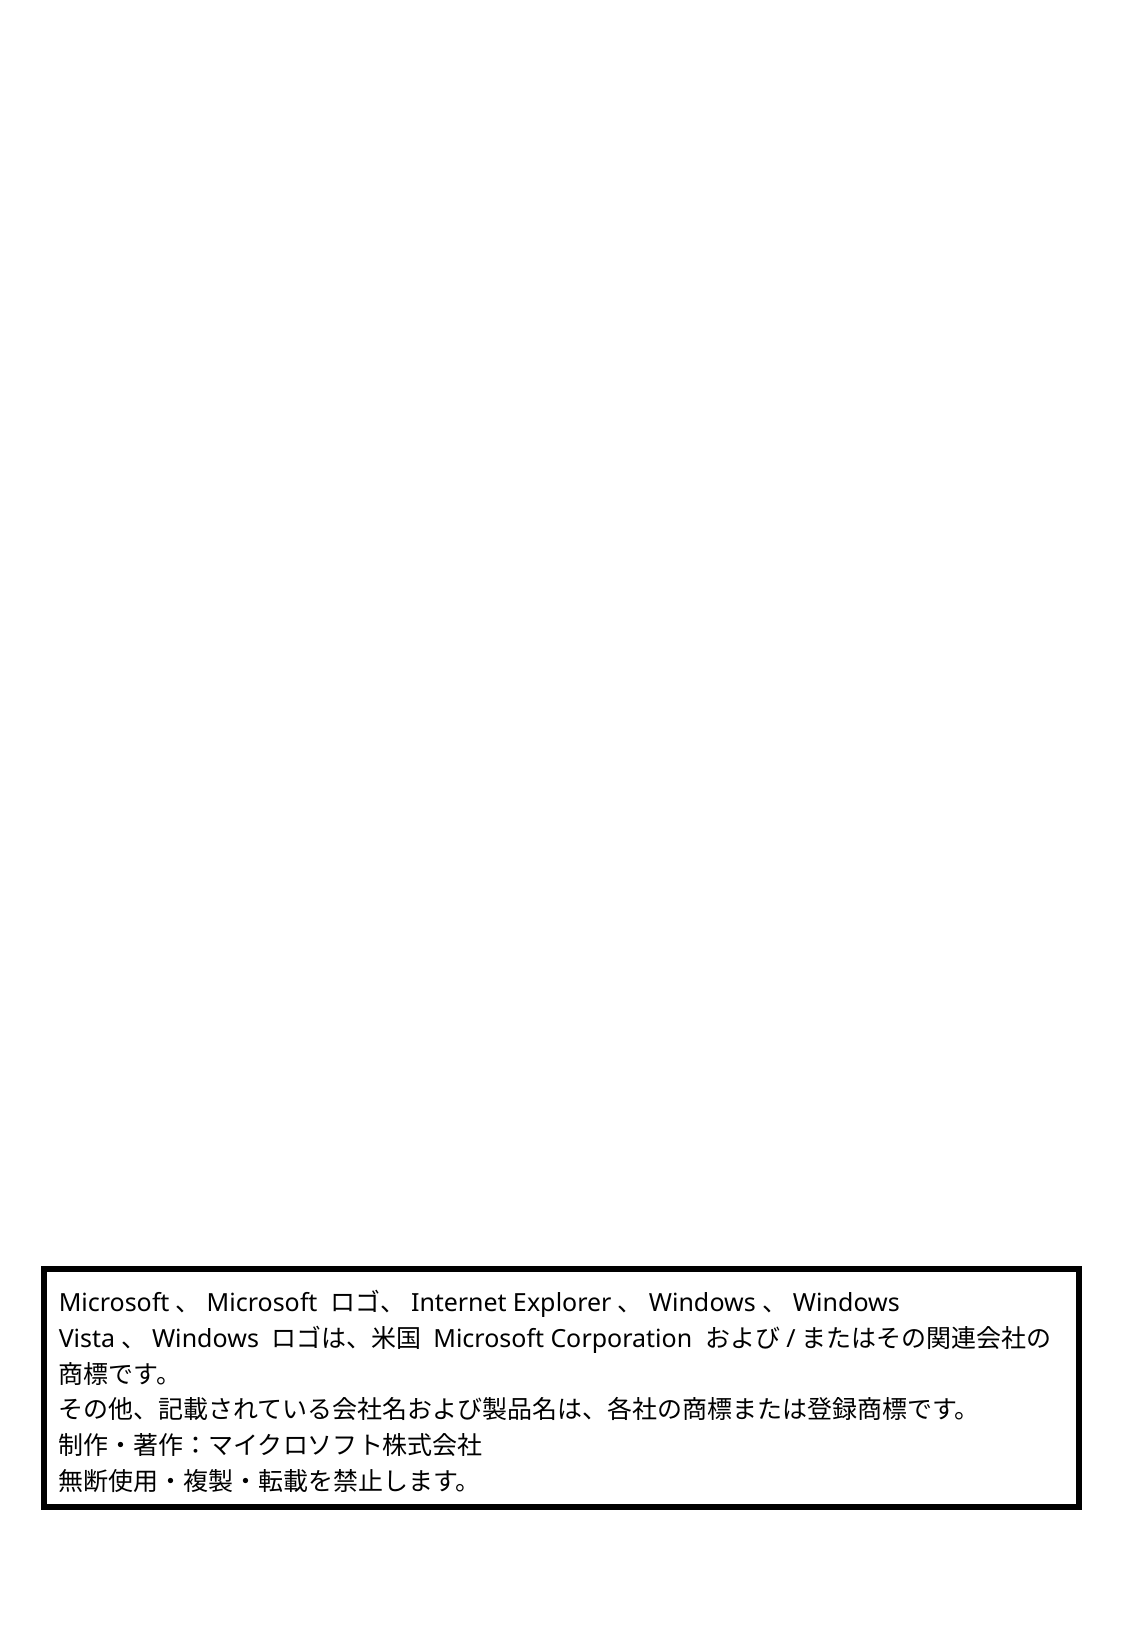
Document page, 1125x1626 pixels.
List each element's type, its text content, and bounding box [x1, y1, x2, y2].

text_box Microsoft、Microsoft ロゴ、Internet Explorer、Windows、Windows Vista、Windows ロゴは、米国 Microsoft Corporation および/またはその関連会社の商標です。 その他、記載されている会社名および製品名は、各社の商標または登録商標です。 制作・著作：マイクロソフト株式会社 無断使用・複製・転載を禁止します。 [43, 1268, 1080, 1508]
